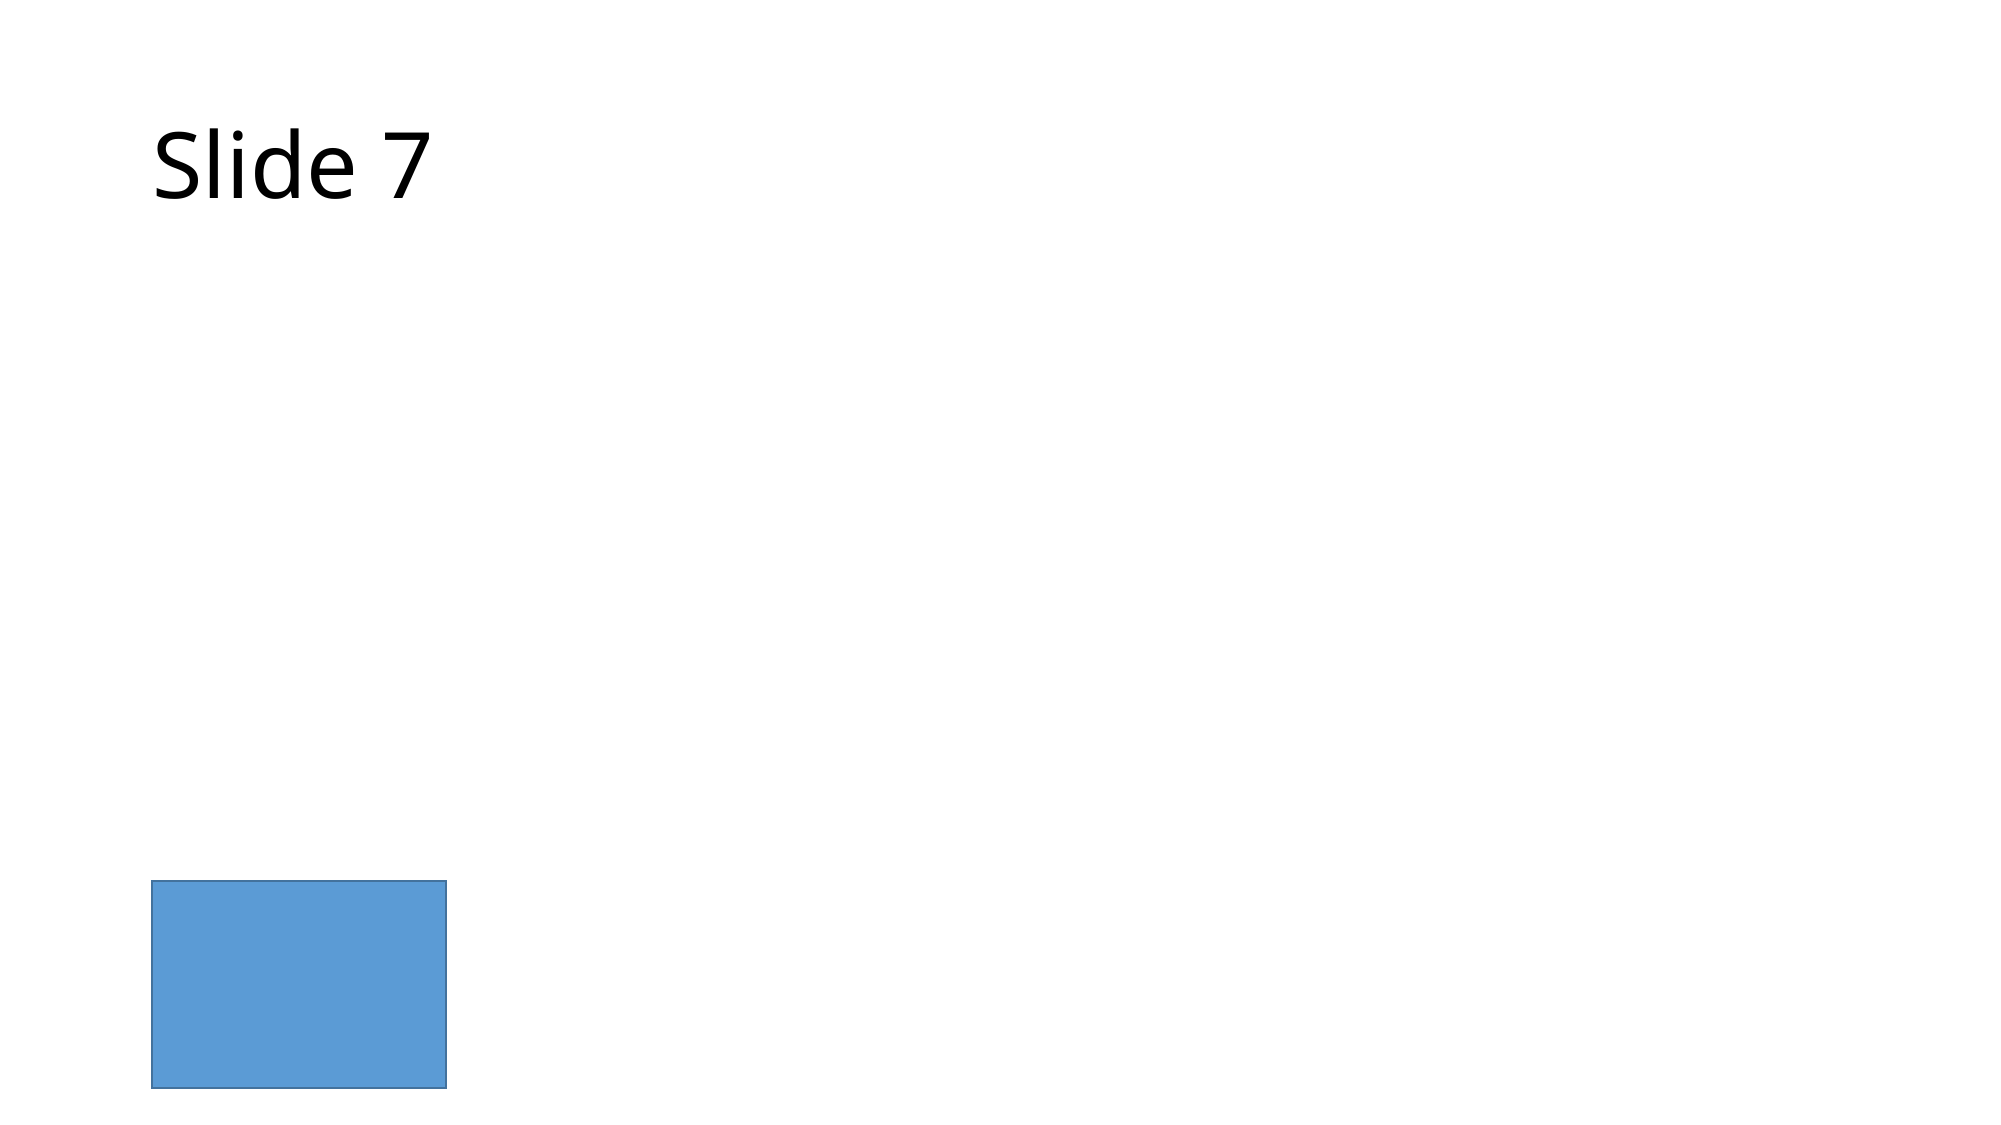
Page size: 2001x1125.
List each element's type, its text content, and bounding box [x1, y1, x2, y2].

title Slide 7 [137, 59, 1863, 278]
text_box [151, 880, 447, 1089]
